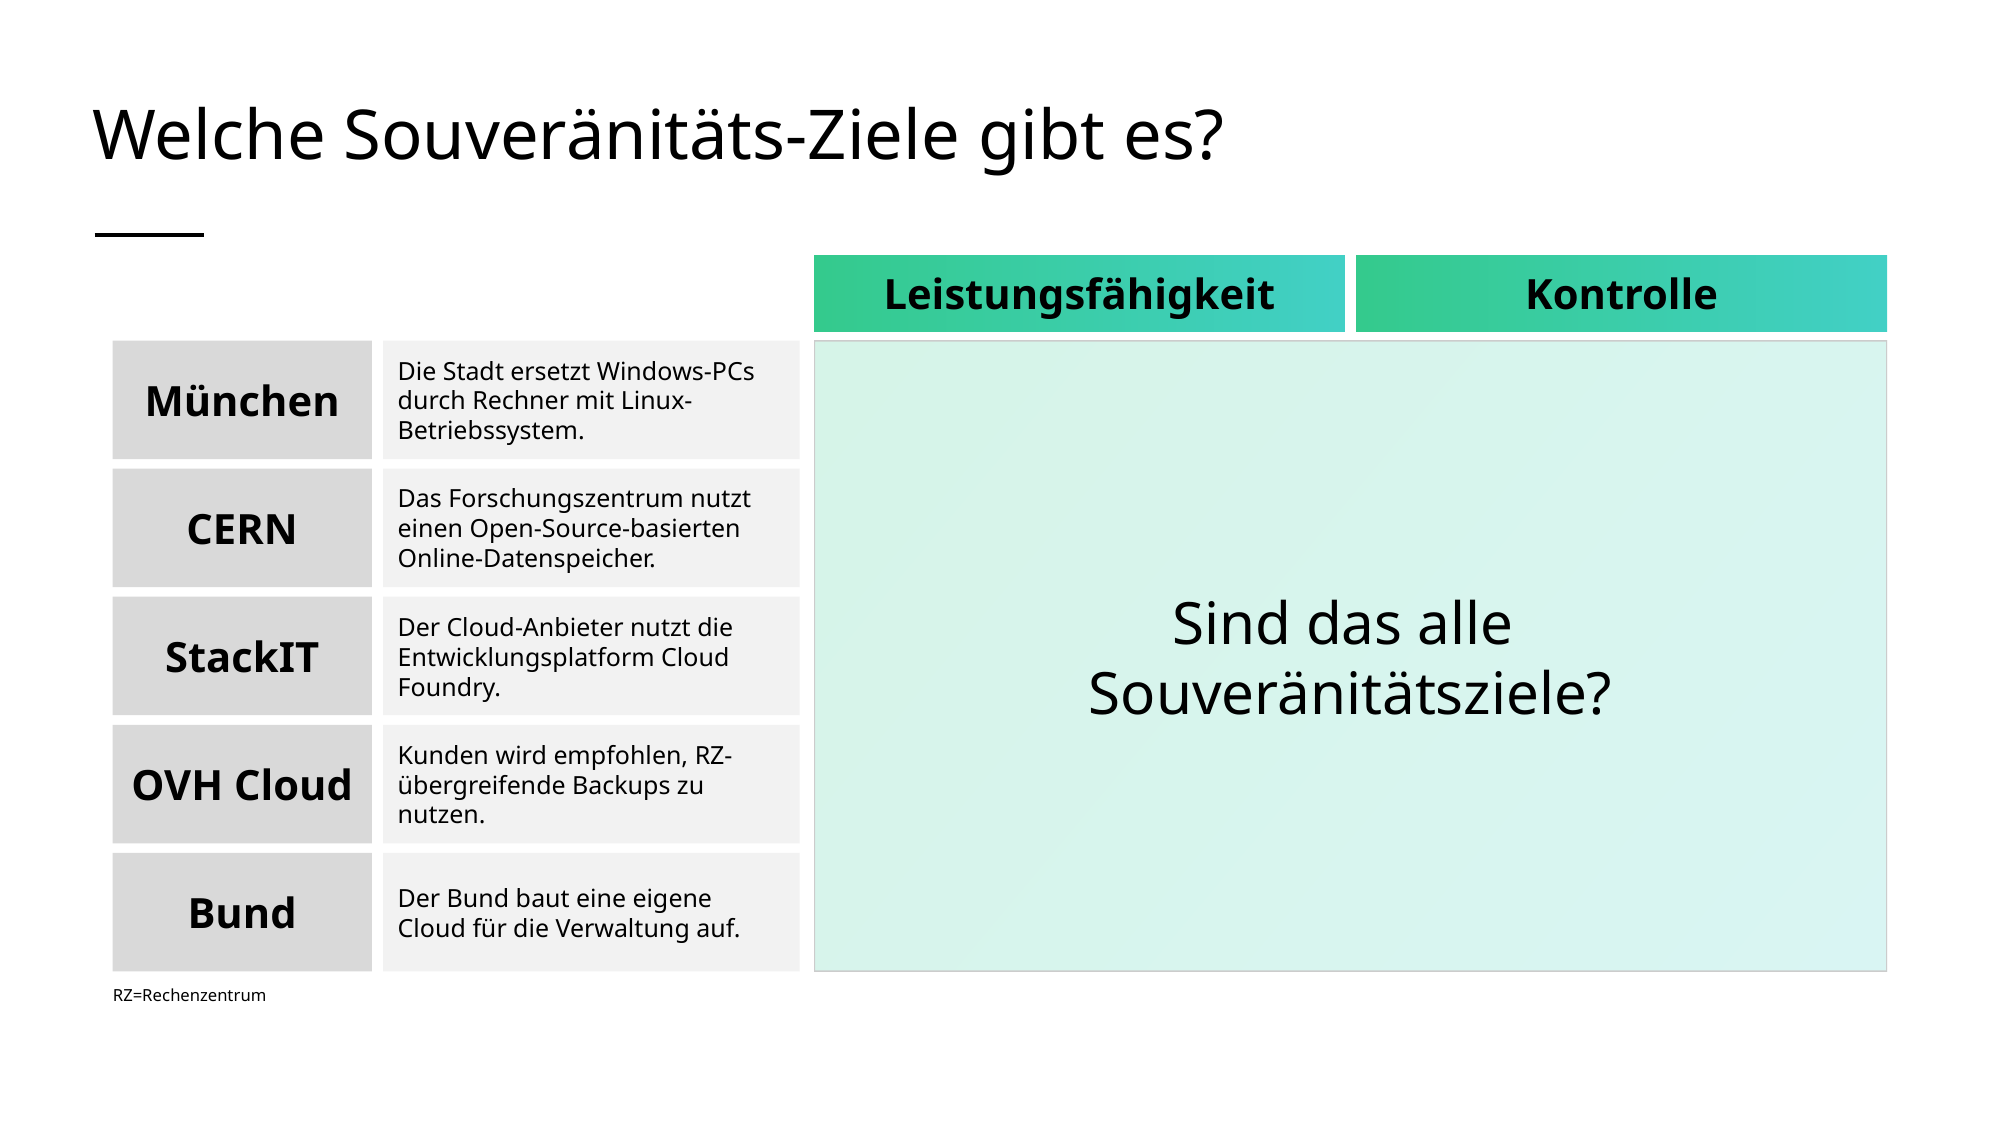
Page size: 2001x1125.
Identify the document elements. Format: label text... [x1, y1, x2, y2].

text_box Bund [112, 852, 372, 972]
text_box Die Stadt ersetzt Windows-PCs durch Rechner mit Linux-Betriebssystem. [382, 340, 800, 460]
text_box OVH Cloud [112, 724, 372, 844]
text_box StackIT [112, 596, 372, 716]
text_box Sind das alle Souveränitätsziele? [813, 340, 1888, 972]
text_box RZ=Rechenzentrum [112, 977, 282, 1013]
text_box Der Cloud-Anbieter nutzt die Entwicklungsplatform Cloud Foundry. [382, 596, 800, 716]
title Welche Souveränitäts-Ziele gibt es? [77, 67, 1803, 197]
text_box Kunden wird empfohlen, RZ-übergreifende Backups zu nutzen. [382, 724, 800, 844]
text_box München [112, 340, 372, 460]
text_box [813, 255, 1888, 332]
text_box CERN [112, 468, 372, 588]
text_box Der Bund baut eine eigene Cloud für die Verwaltung auf. [382, 852, 800, 972]
text_box Das Forschungszentrum nutzt einen Open-Source-basierten Online-Datenspeicher. [382, 468, 800, 588]
